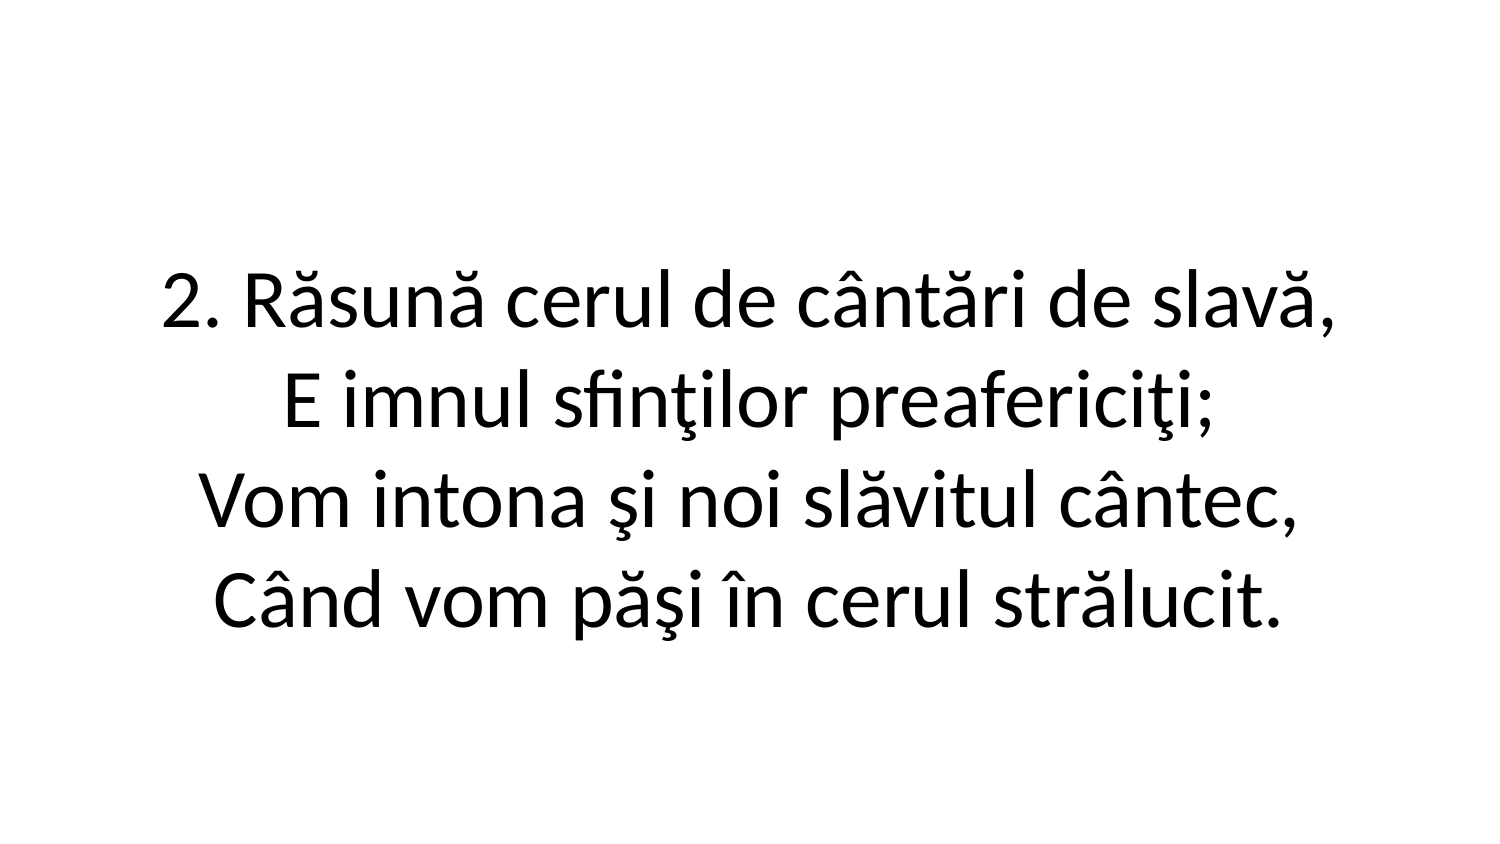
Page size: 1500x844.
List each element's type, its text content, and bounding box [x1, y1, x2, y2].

text_box 2. Răsună cerul de cântări de slavă, E imnul sfinţilor preafericiţi; Vom intona şi noi slăvitul cântec, Când vom păşi în cerul strălucit. [145, 192, 1355, 652]
